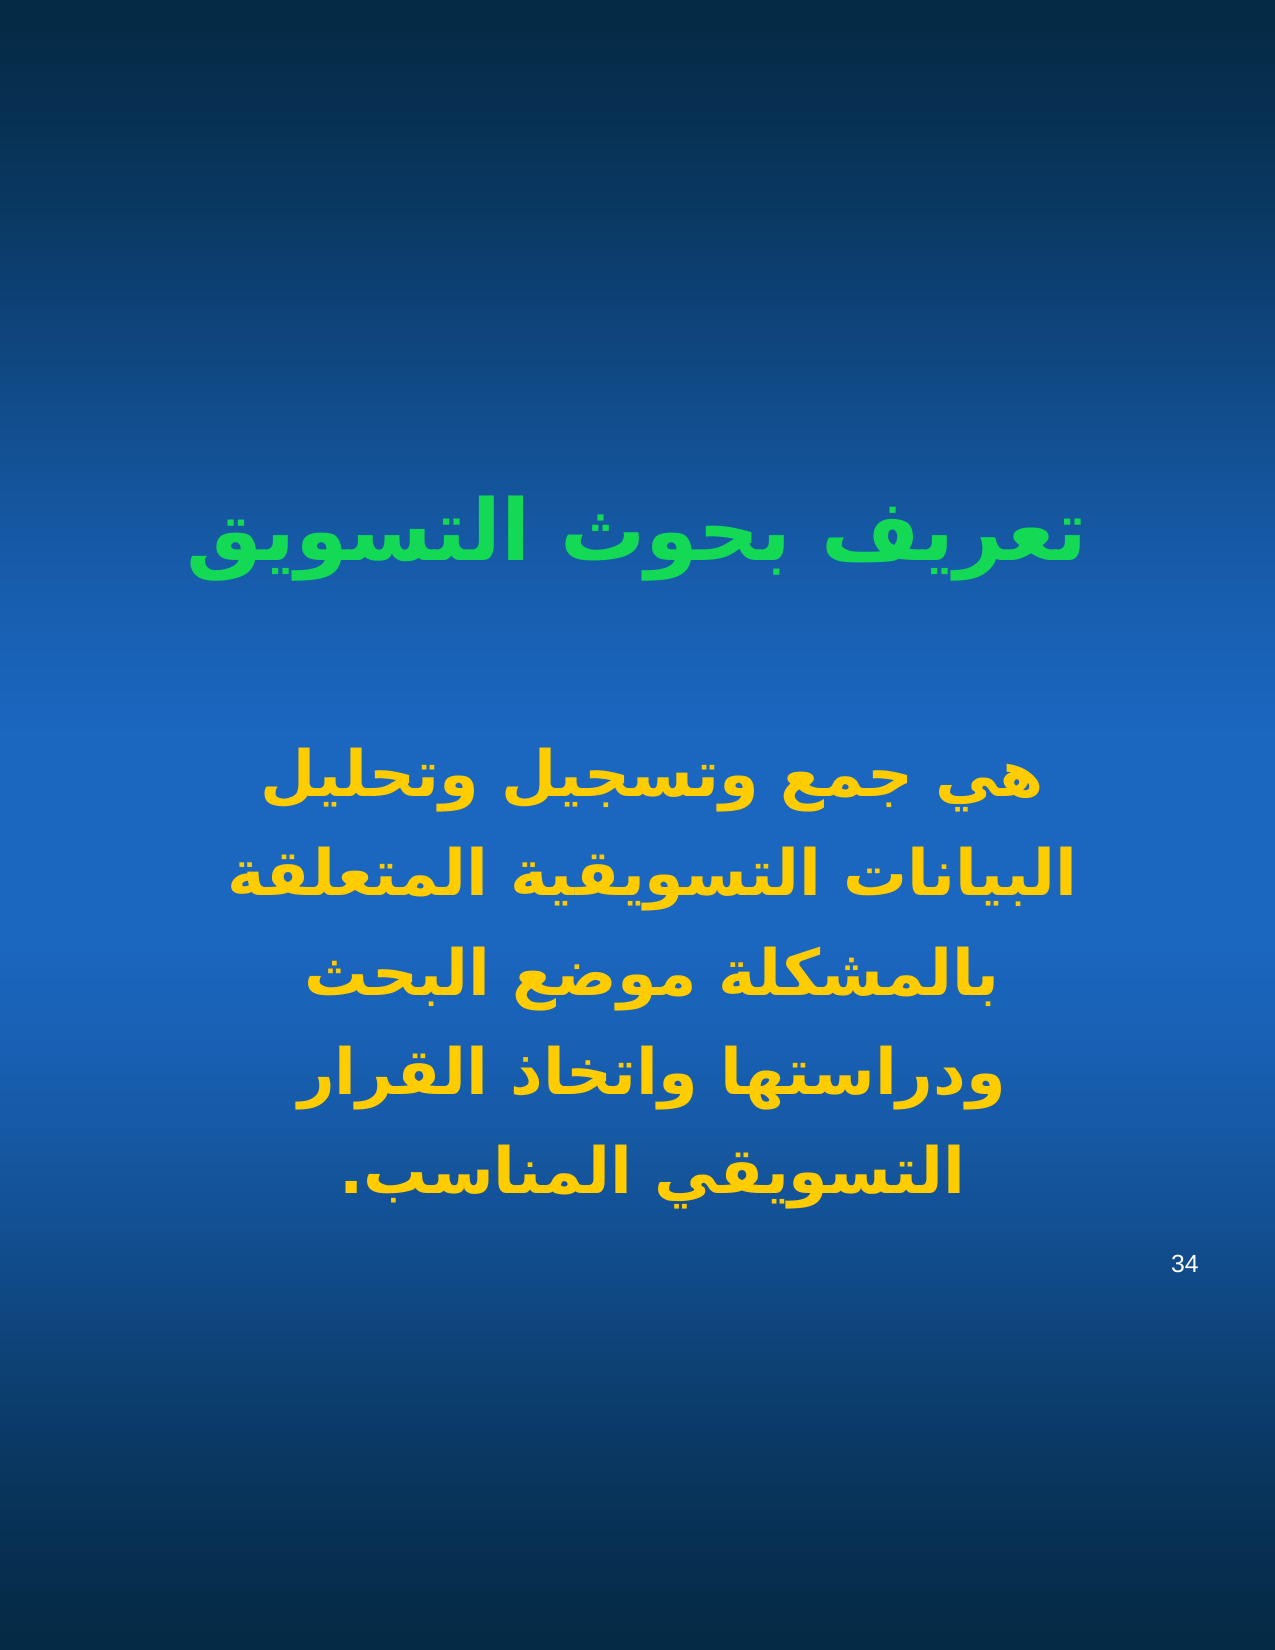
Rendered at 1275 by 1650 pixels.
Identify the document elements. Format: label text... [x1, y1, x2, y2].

picture [0, 0, 1275, 1650]
text_box تعريف بحوث التسويق [63, 462, 1212, 592]
text_box 34 [913, 1217, 1212, 1284]
text_box هي جمع وتسجيل وتحليل البيانات التسويقية المتعلقة بالمشكلة موضع البحث ودراستها واتخاذ القرار التسويقي المناسب. [155, 702, 1150, 1214]
